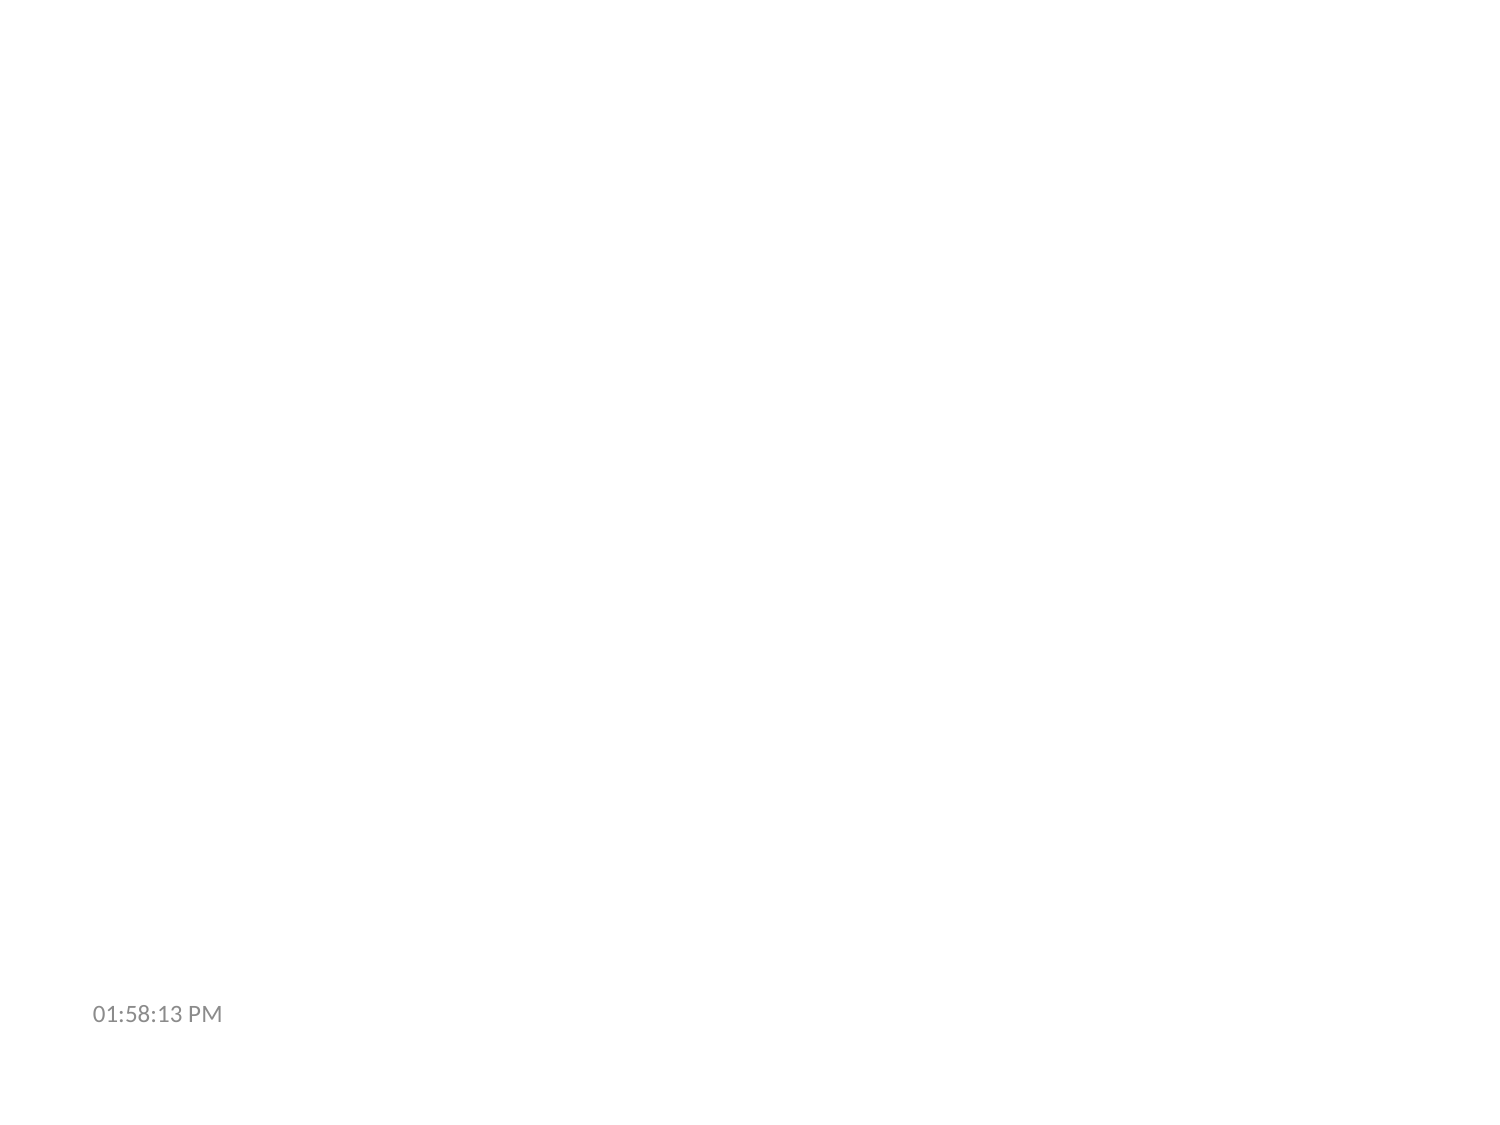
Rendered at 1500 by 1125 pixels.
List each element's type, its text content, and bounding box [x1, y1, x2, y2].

text_box 3:35:09 PM [77, 982, 428, 1043]
